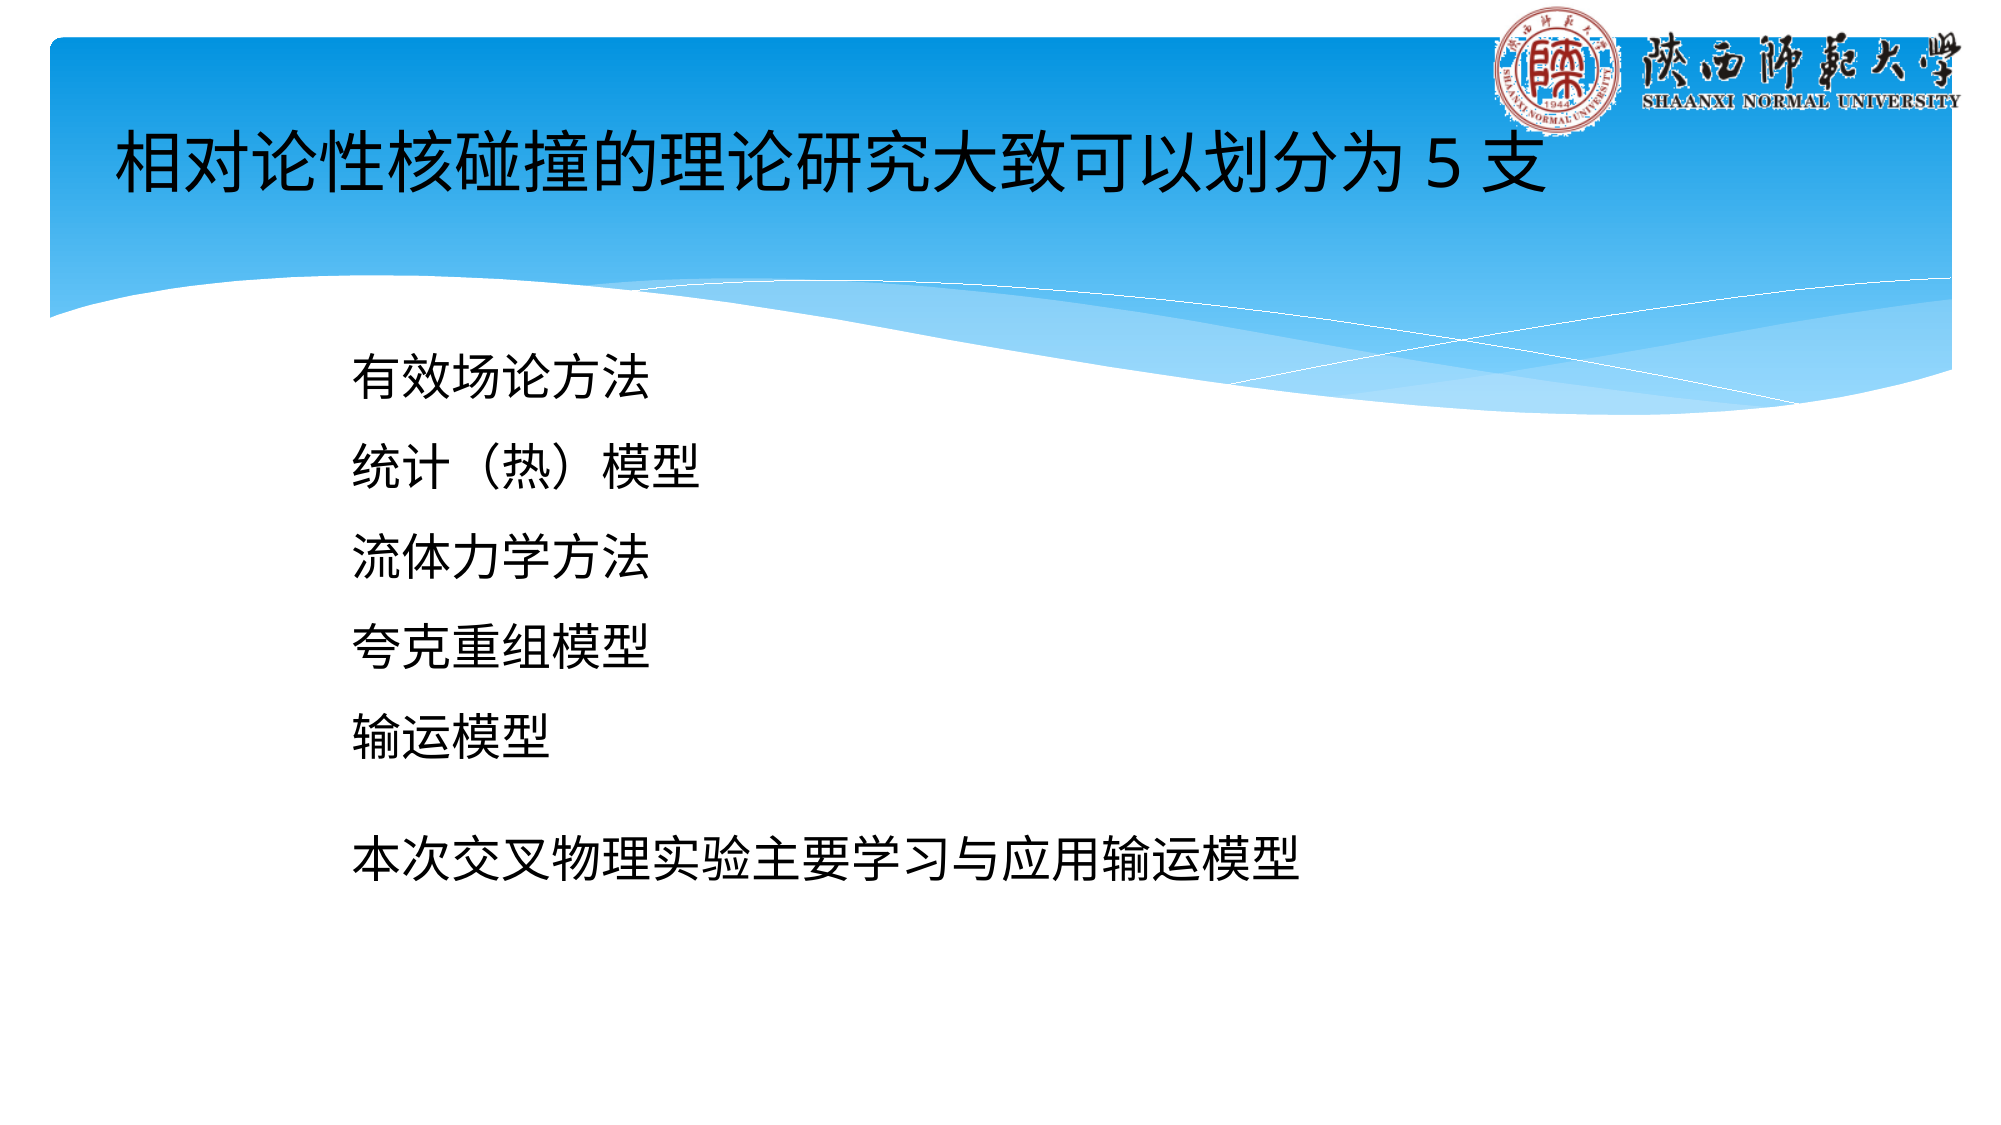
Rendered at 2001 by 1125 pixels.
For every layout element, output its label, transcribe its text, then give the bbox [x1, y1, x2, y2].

text_box 有效场论方法 统计（热）模型 流体力学方法 夸克重组模型 输运模型 [336, 308, 882, 773]
text_box 本次交叉物理实验主要学习与应用输运模型 [336, 819, 1410, 895]
picture [1474, 0, 2000, 143]
title 相对论性核碰撞的理论研究大致可以划分为5支 [99, 99, 1620, 216]
